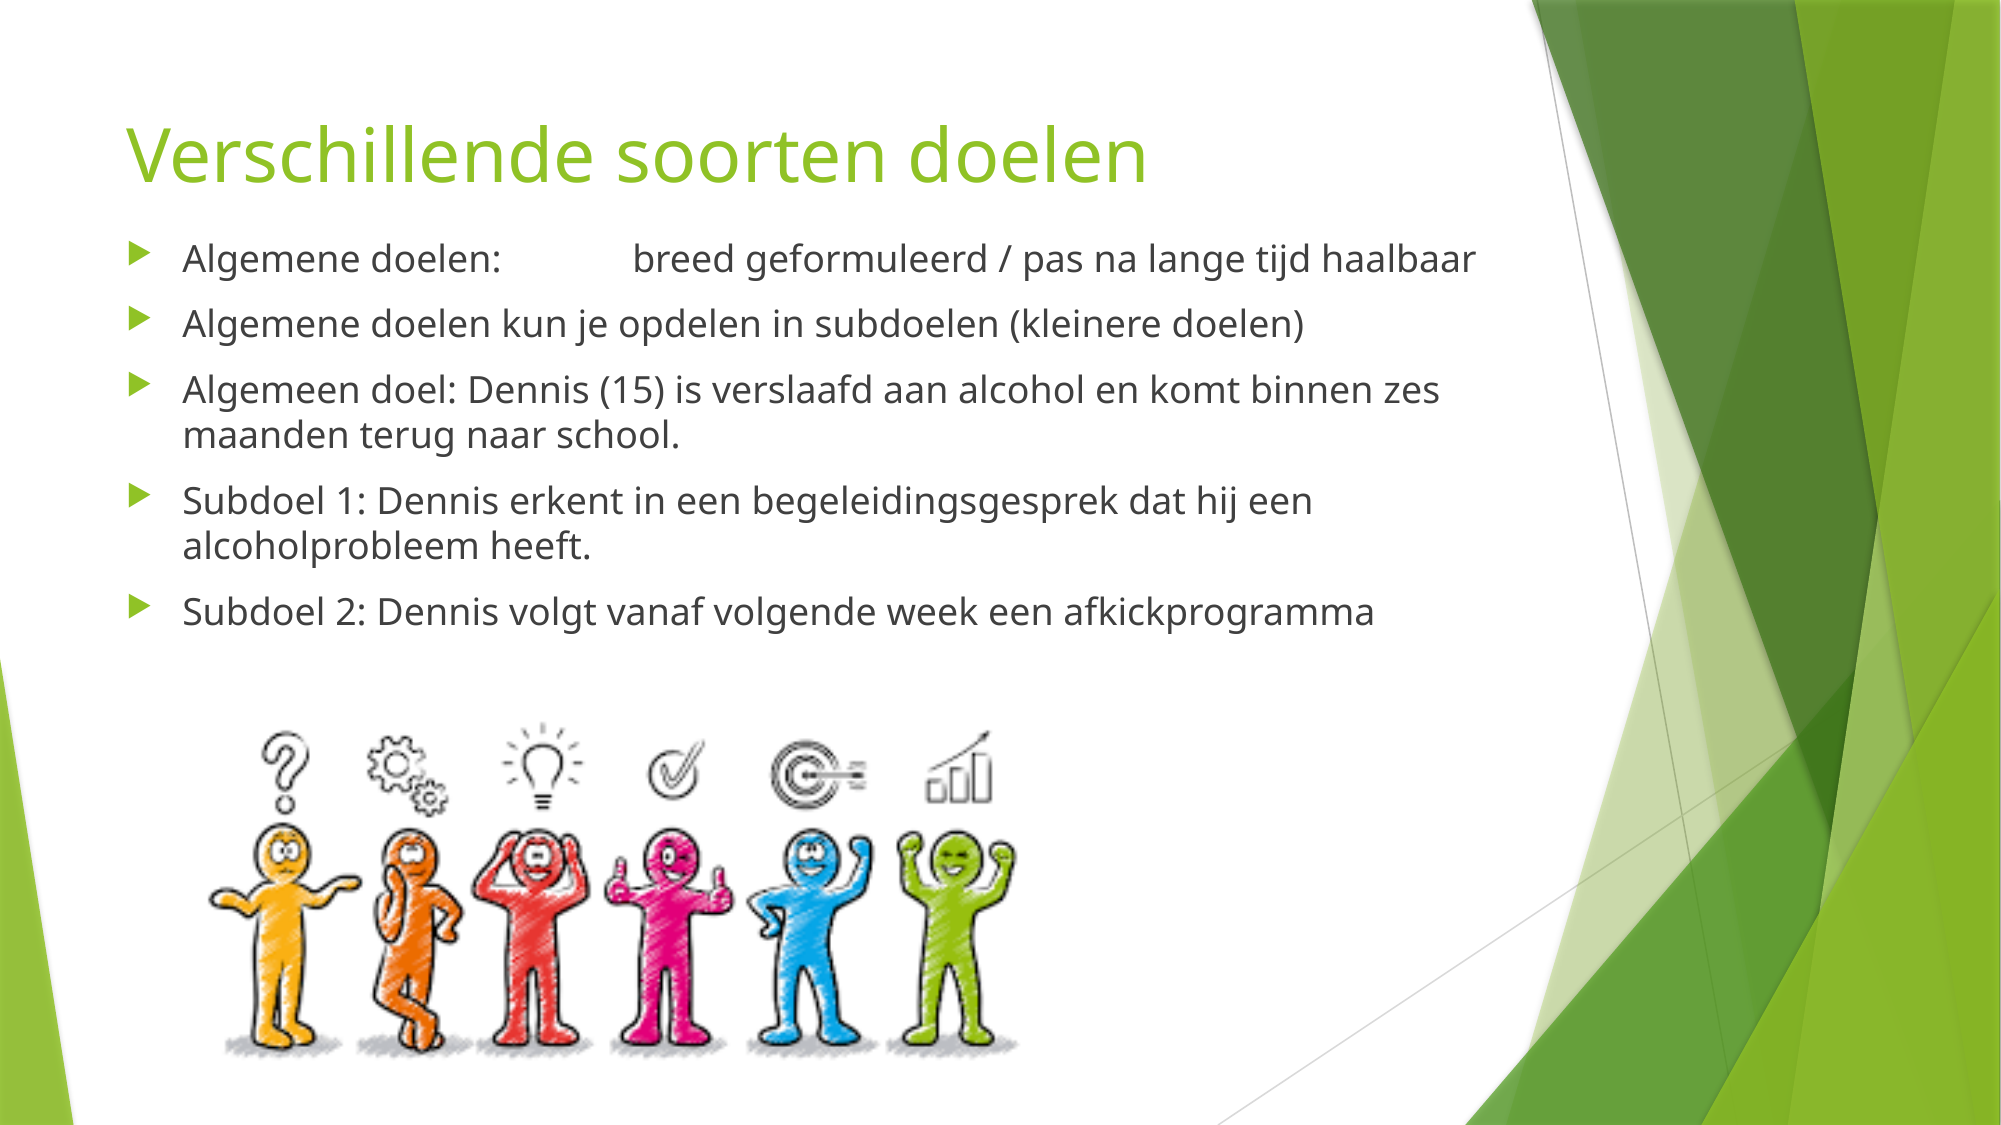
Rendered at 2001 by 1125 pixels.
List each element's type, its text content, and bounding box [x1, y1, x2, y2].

title Verschillende soorten doelen [111, 99, 1522, 227]
list Algemene doelen: breed geformuleerd / pas na lange tijd haalbaar Algemene doelen kun je opdelen in subdoelen (kleinere doelen) Algemeen doel: Dennis (15) is verslaafd aan alcohol en komt binnen zes maanden terug naar school. Subdoel 1: Dennis erkent in een begeleidingsgesprek dat hij een alcoholprobleem heeft. Subdoel 2: Dennis volgt vanaf volgende week een afkickprogramma [111, 227, 1522, 864]
picture [203, 644, 1040, 1114]
